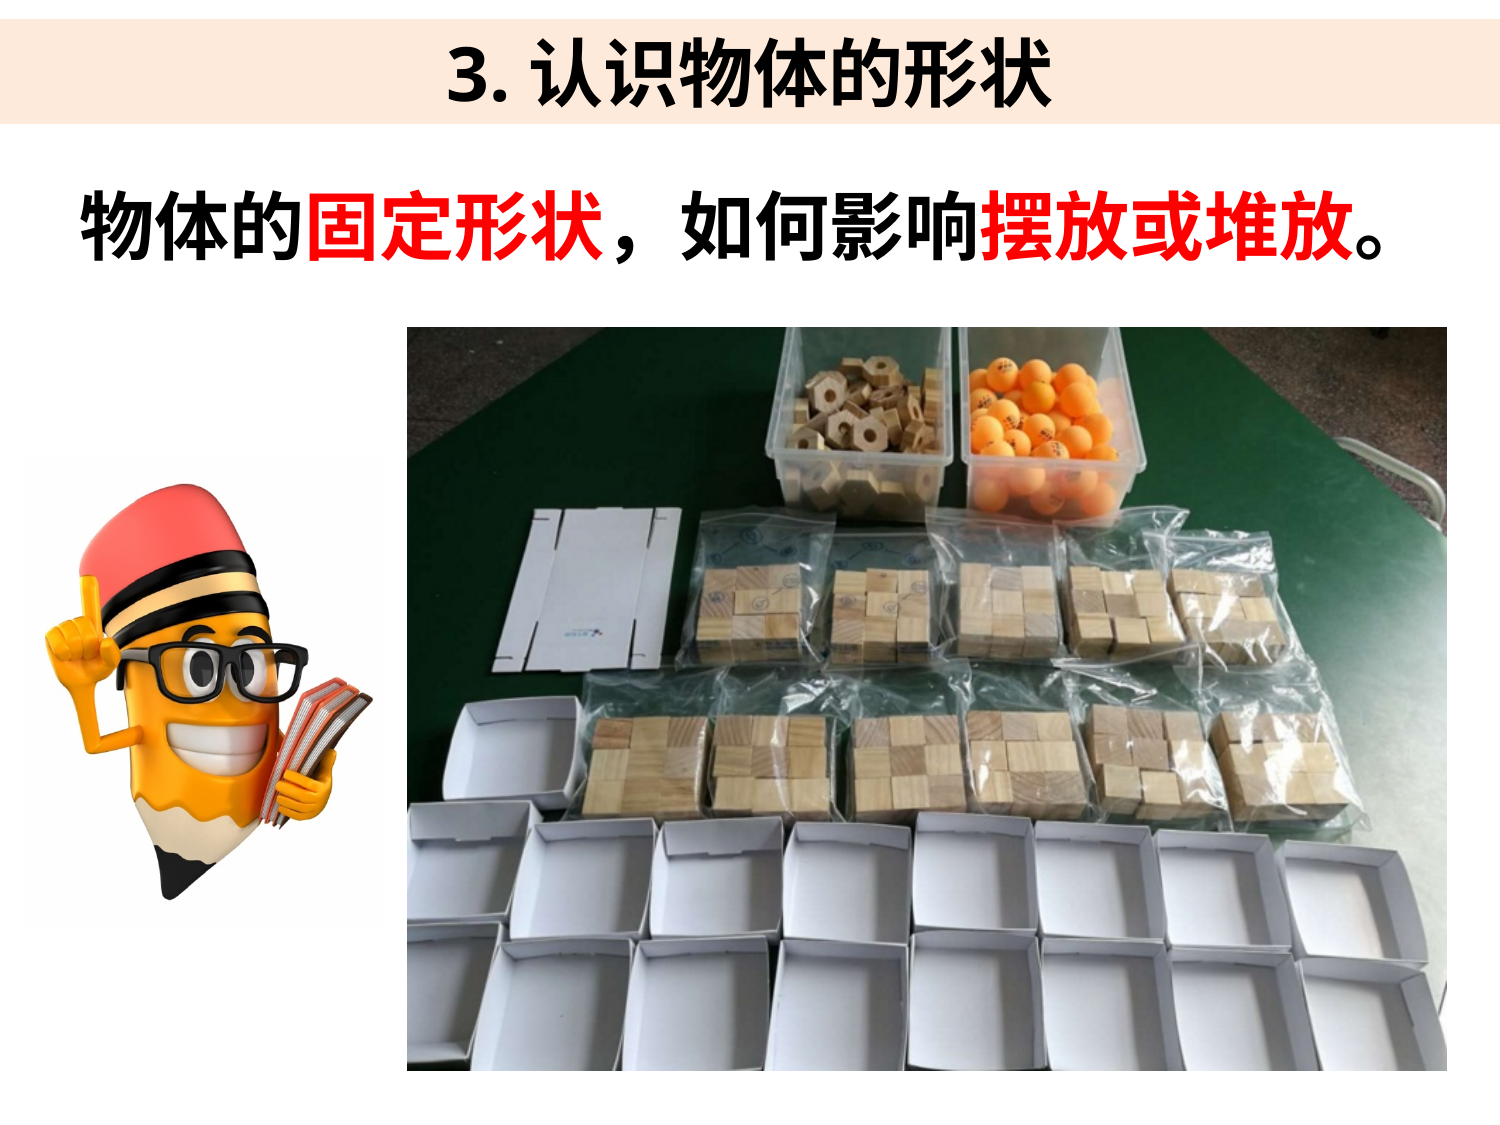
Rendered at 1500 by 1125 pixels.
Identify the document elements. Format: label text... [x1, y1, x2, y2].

picture [407, 326, 1447, 1071]
text_box 物体的固定形状，如何影响摆放或堆放。 [64, 172, 1500, 278]
picture [25, 455, 385, 929]
text_box 3.认识物体的形状 [0, 19, 1500, 124]
